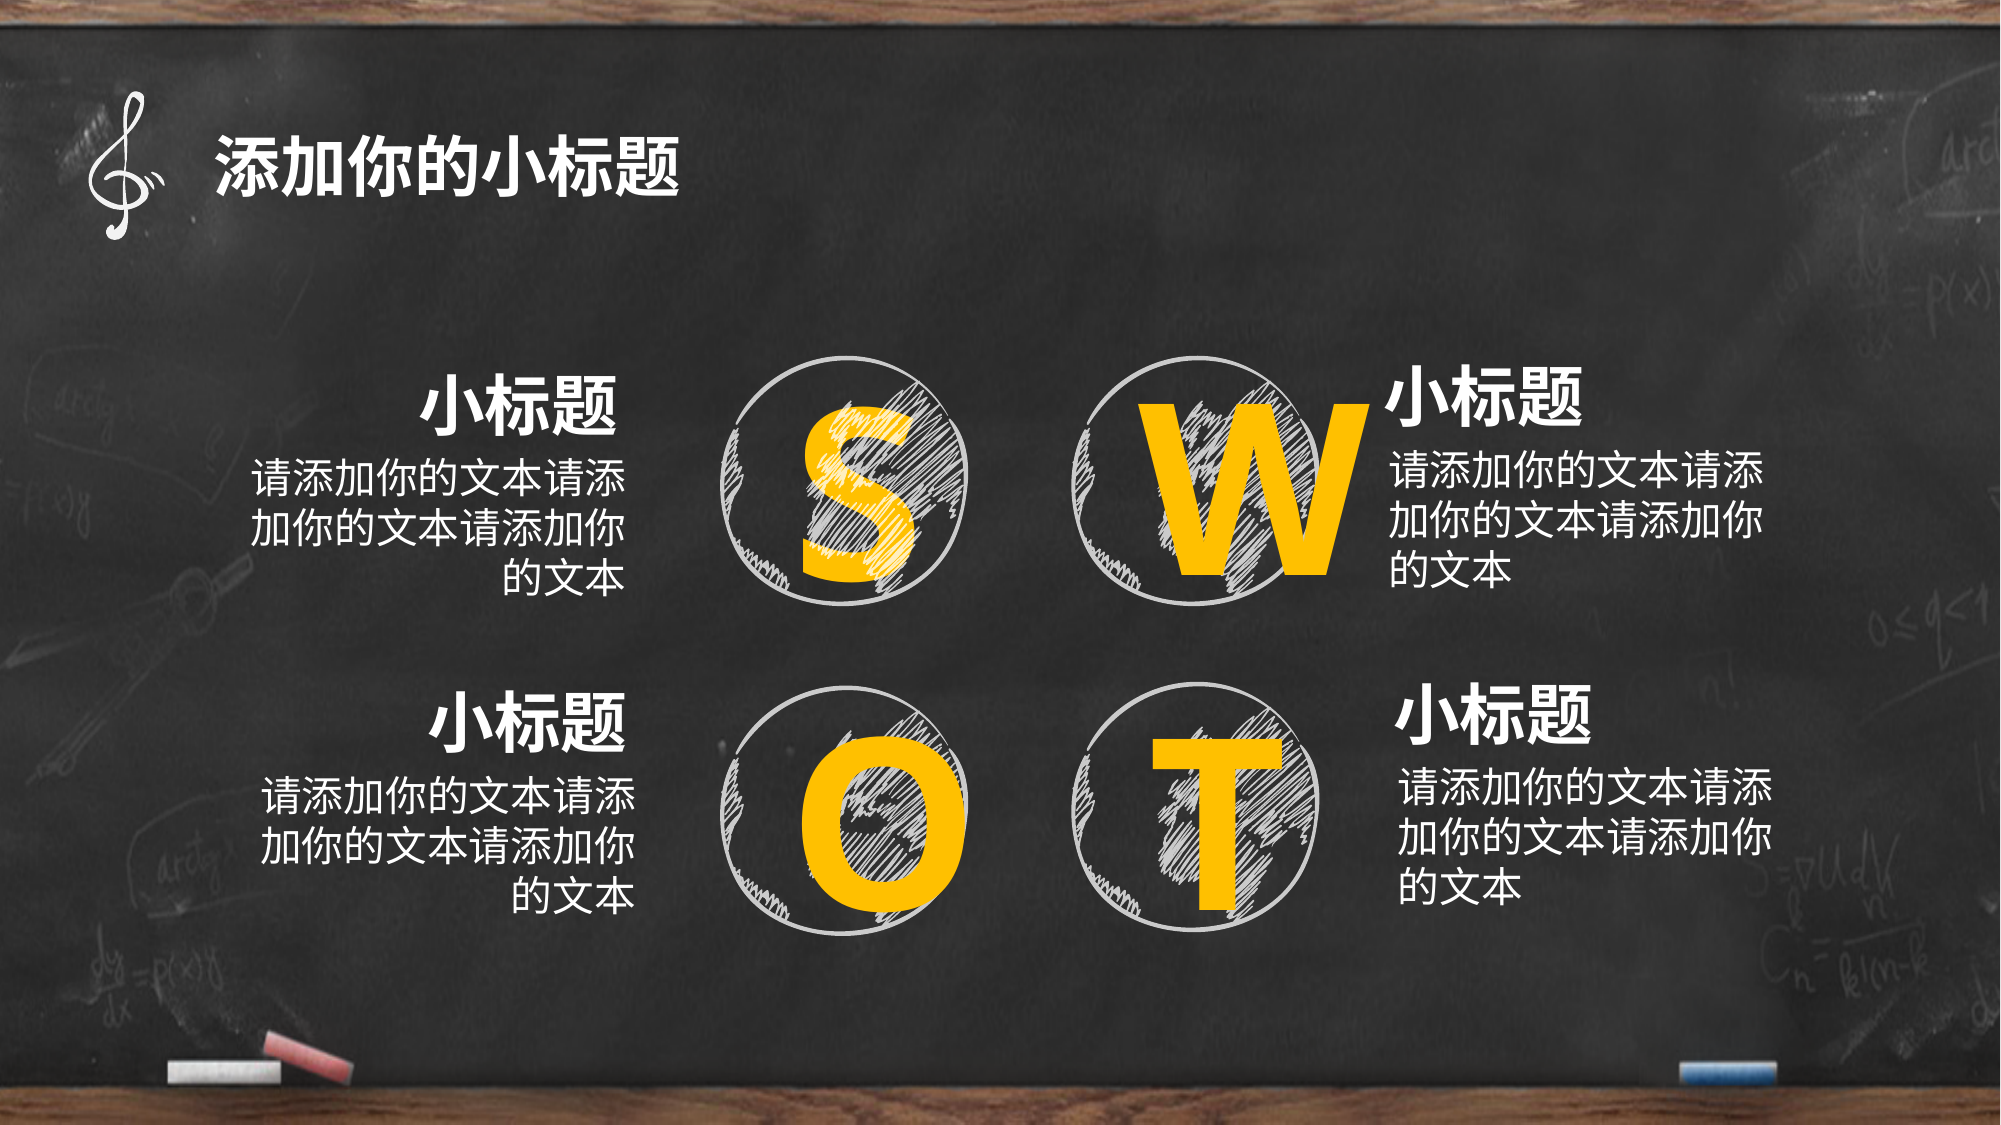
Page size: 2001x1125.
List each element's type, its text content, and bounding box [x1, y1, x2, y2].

text_box 请添加你的文本请添加你的文本请添加你的文本 [227, 762, 651, 927]
text_box [1086, 379, 1124, 425]
text_box 请添加你的文本请添加你的文本请添加你的文本 [1382, 753, 1806, 919]
text_box [1086, 699, 1133, 751]
text_box 小标题 [417, 363, 619, 444]
text_box S [778, 333, 1002, 636]
text_box O [774, 663, 998, 967]
text_box [1071, 427, 1124, 589]
text_box 小标题 [1383, 355, 1584, 436]
text_box [1071, 753, 1133, 919]
text_box 请添加你的文本请添加你的文本请添加你的文本 [218, 444, 642, 610]
text_box 添加你的小标题 [214, 124, 682, 205]
text_box T [1133, 663, 1358, 967]
text_box [720, 355, 969, 607]
text_box 小标题 [427, 681, 628, 762]
text_box W [1124, 327, 1348, 631]
text_box [720, 757, 774, 919]
text_box [735, 708, 774, 755]
text_box 请添加你的文本请添加你的文本请添加你的文本 [1373, 436, 1797, 601]
picture [0, 0, 2001, 1125]
text_box 小标题 [1392, 672, 1594, 753]
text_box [85, 90, 169, 242]
